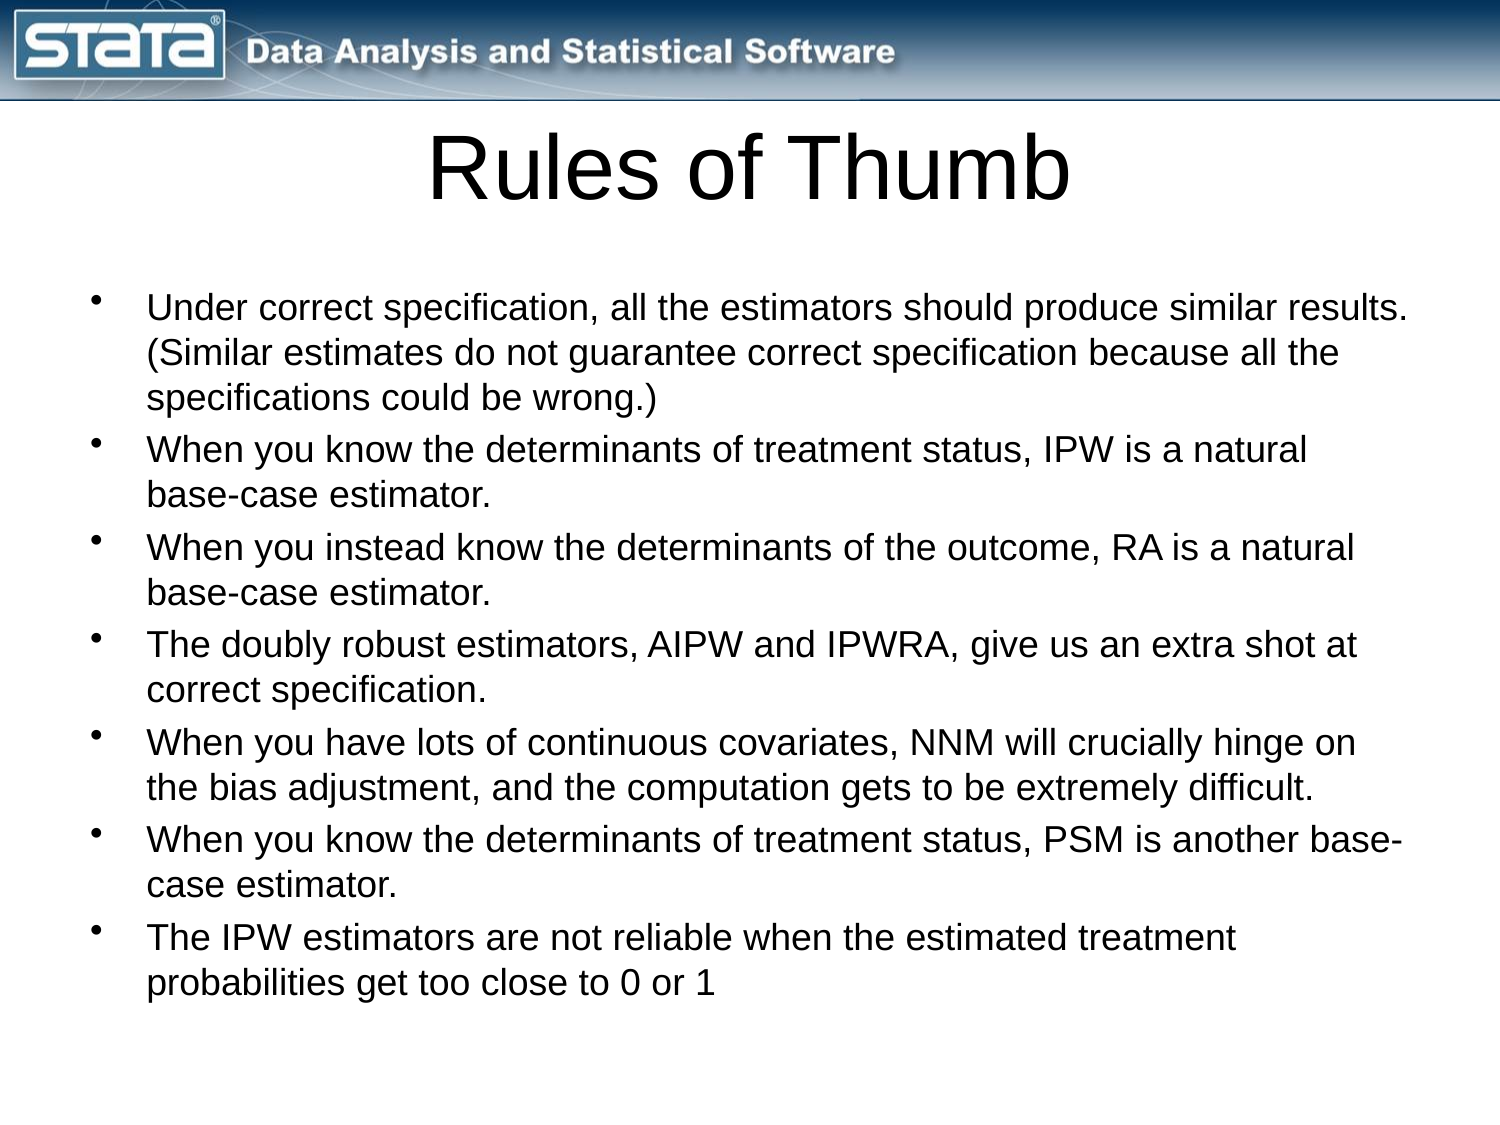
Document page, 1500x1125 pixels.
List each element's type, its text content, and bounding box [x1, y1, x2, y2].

title Rules of Thumb [0, 108, 1500, 225]
picture [0, 0, 1500, 102]
list Under correct specification, all the estimators should produce similar results. (Similar estimates do not guarantee correct specification because all the specifications could be wrong.) When you know the determinants of treatment status, IPW is a natural base-case estimator. When you instead know the determinants of the outcome, RA is a natural base-case estimator. The doubly robust estimators, AIPW and IPWRA, give us an extra shot at correct specification. When you have lots of continuous covariates, NNM will crucially hinge on the bias adjustment, and the computation gets to be extremely difficult. When you know the determinants of treatment status, PSM is another base-case estimator. The IPW estimators are not reliable when the estimated treatment probabilities get too close to 0 or 1 [75, 275, 1425, 1063]
